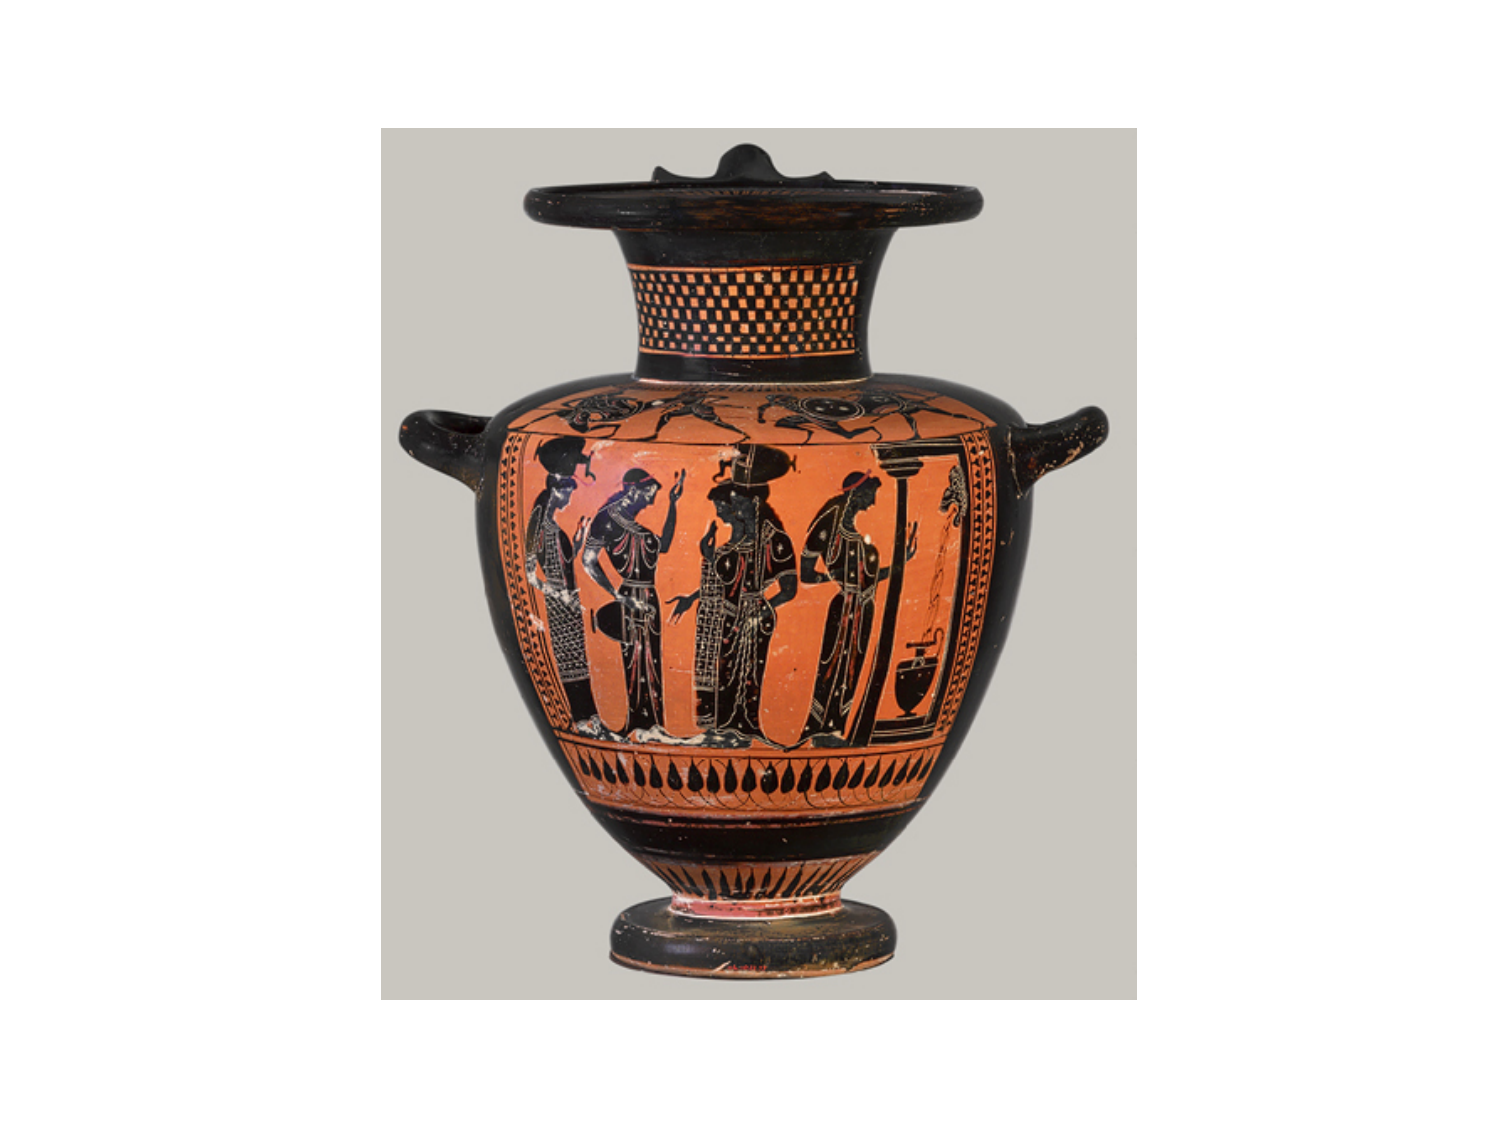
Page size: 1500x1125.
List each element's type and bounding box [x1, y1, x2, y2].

picture [381, 127, 1137, 1000]
